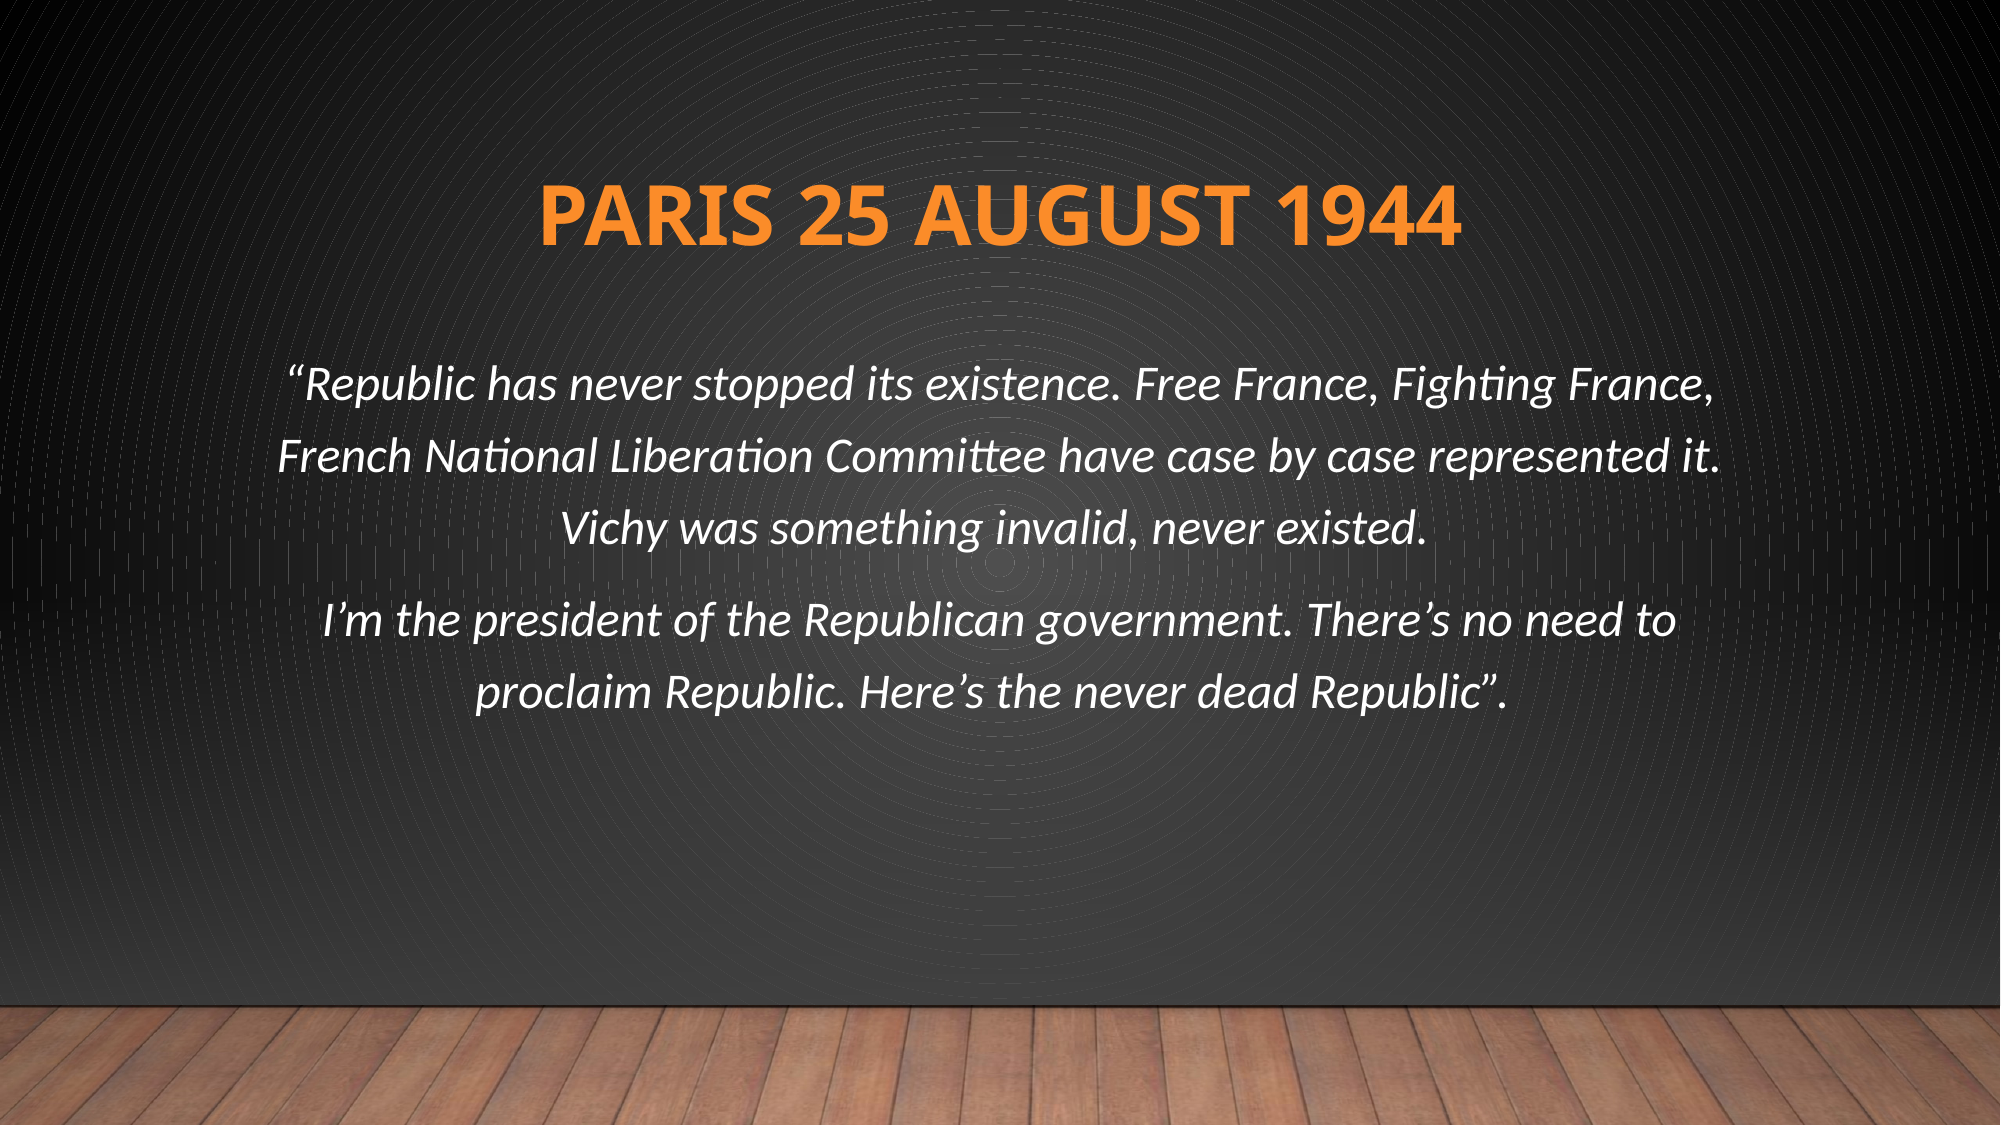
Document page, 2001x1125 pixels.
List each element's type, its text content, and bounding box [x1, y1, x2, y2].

title PARIS 25 AUGUST 1944 [238, 131, 1763, 305]
picture [0, 1005, 2000, 1125]
list “Republic has never stopped its existence. Free France, Fighting France, French National Liberation Committee have case by case represented it. Vichy was something invalid, never existed. I’m the president of the Republican government. There’s no need to proclaim Republic. Here’s the never dead Republic”. [238, 330, 1763, 897]
